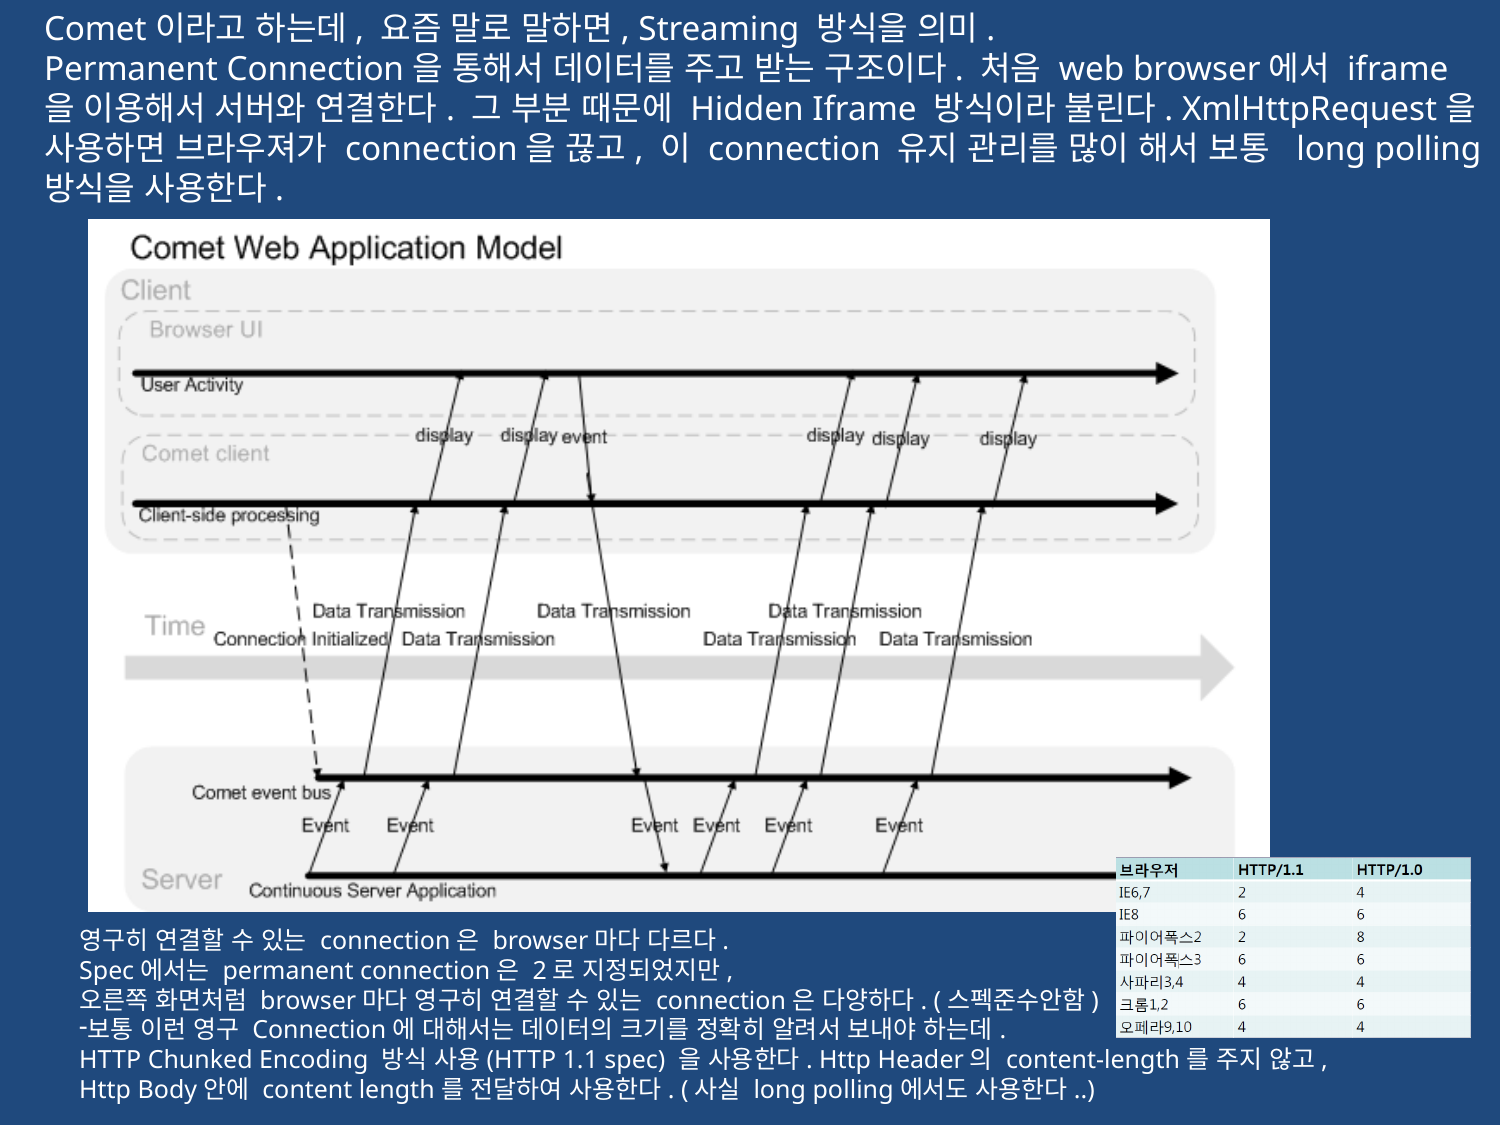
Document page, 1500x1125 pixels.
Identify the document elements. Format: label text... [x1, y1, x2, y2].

text_box 영구히 연결할 수 있는 connection은 browser마다 다르다. Spec에서는 permanent connection은 2로 지정되었지만, 오른쪽 화면처럼 browser마다 영구히 연결할 수 있는 connection은 다양하다. (스펙준수안함) 보통 이런 영구 Connection에 대해서는 데이터의 크기를 정확히 알려서 보내야 하는데. HTTP Chunked Encoding 방식 사용(HTTP 1.1 spec) 을 사용한다. Http Header의 content-length를 주지 않고, Http Body안에 content length를 전달하여 사용한다. (사실 long polling에서도 사용한다..) [64, 916, 1343, 1112]
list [1115, 857, 1471, 1038]
text_box Comet이라고 하는데, 요즘 말로 말하면, Streaming 방식을 의미. Permanent Connection을 통해서 데이터를 주고 받는 구조이다. 처음 web browser에서 iframe을 이용해서 서버와 연결한다. 그 부분 때문에 Hidden Iframe 방식이라 불린다. XmlHttpRequest을 사용하면 브라우져가 connection을 끊고, 이 connection 유지 관리를 많이 해서 보통 long polling 방식을 사용한다. [29, 0, 1500, 215]
picture [88, 219, 1270, 912]
